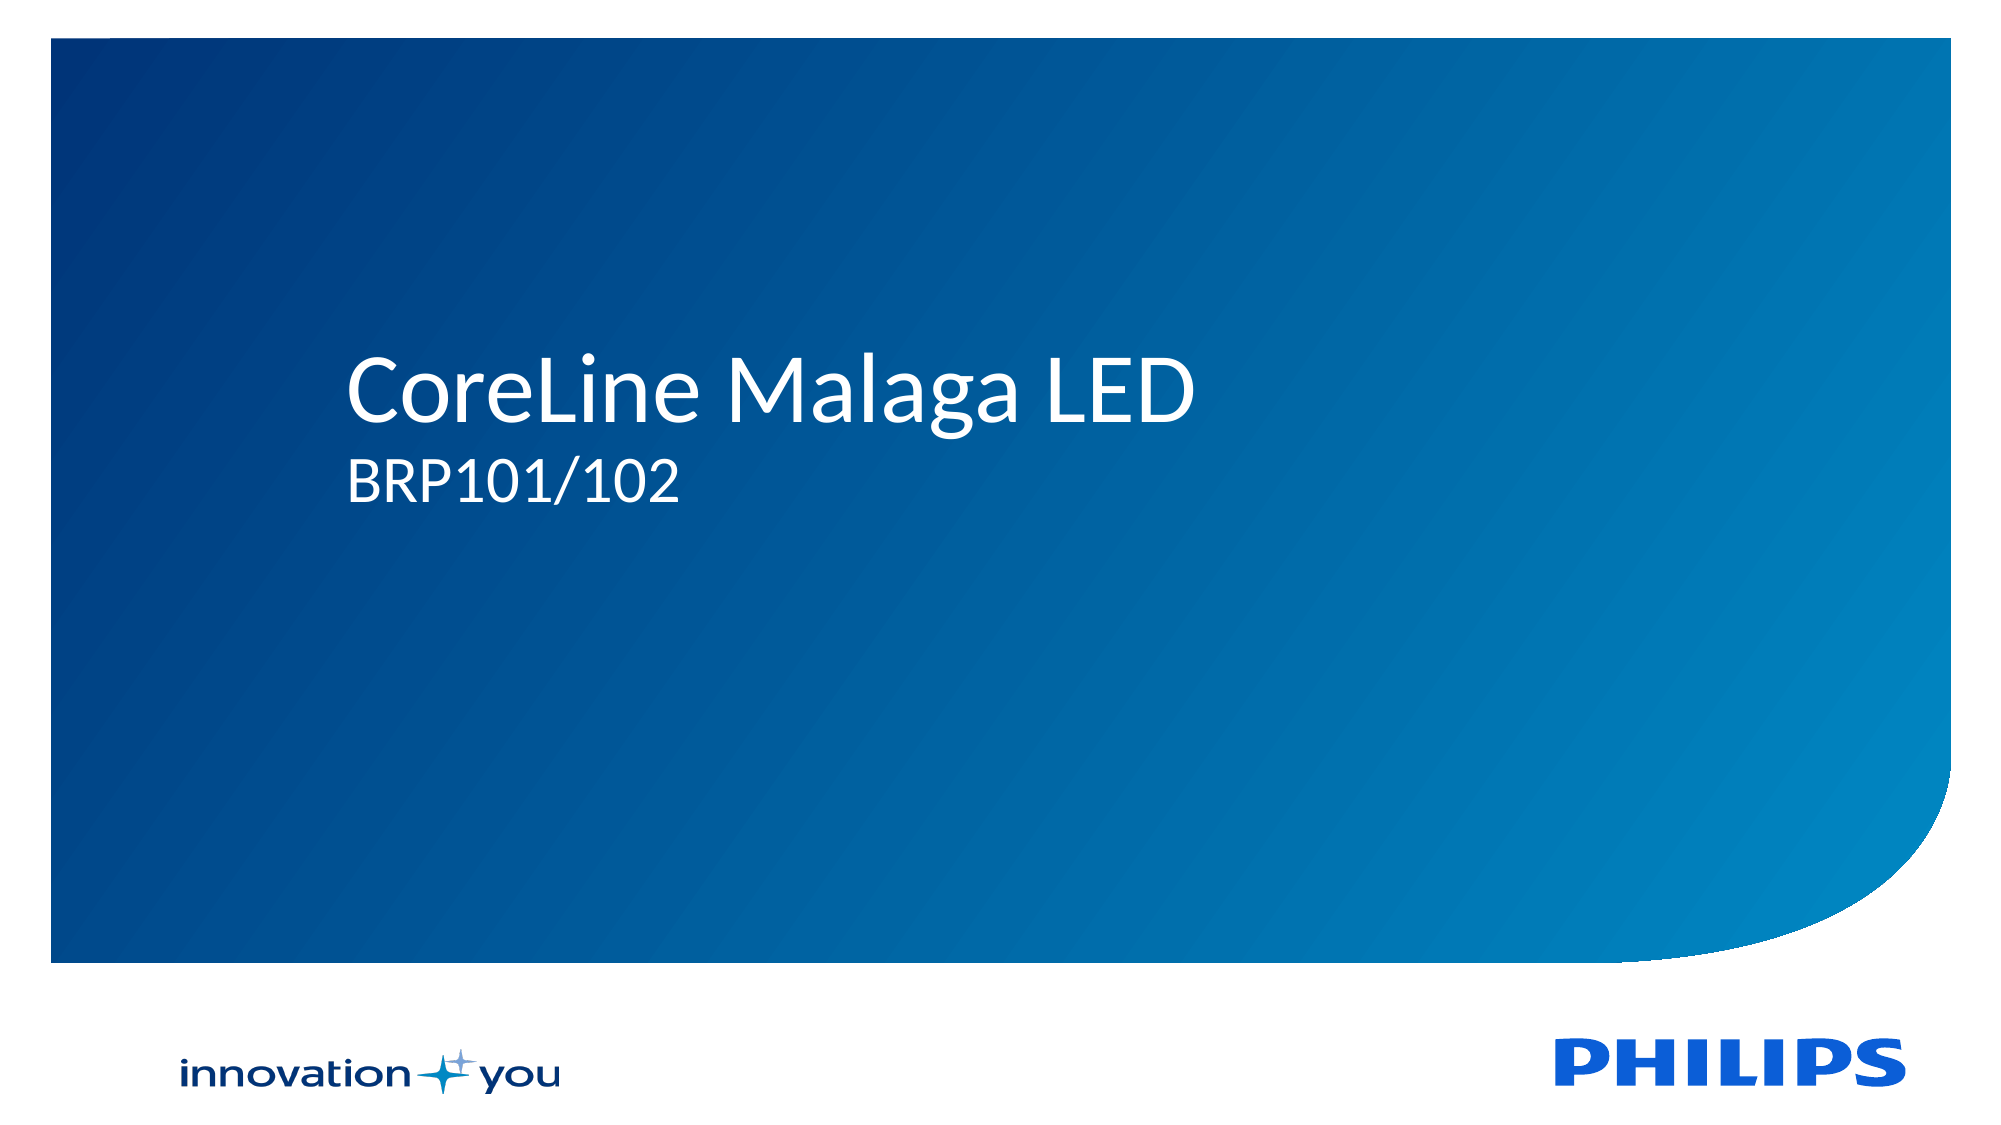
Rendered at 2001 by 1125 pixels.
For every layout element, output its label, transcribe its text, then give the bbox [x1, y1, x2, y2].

list CoreLine Malaga LED BRP101/102 [346, 336, 1656, 603]
